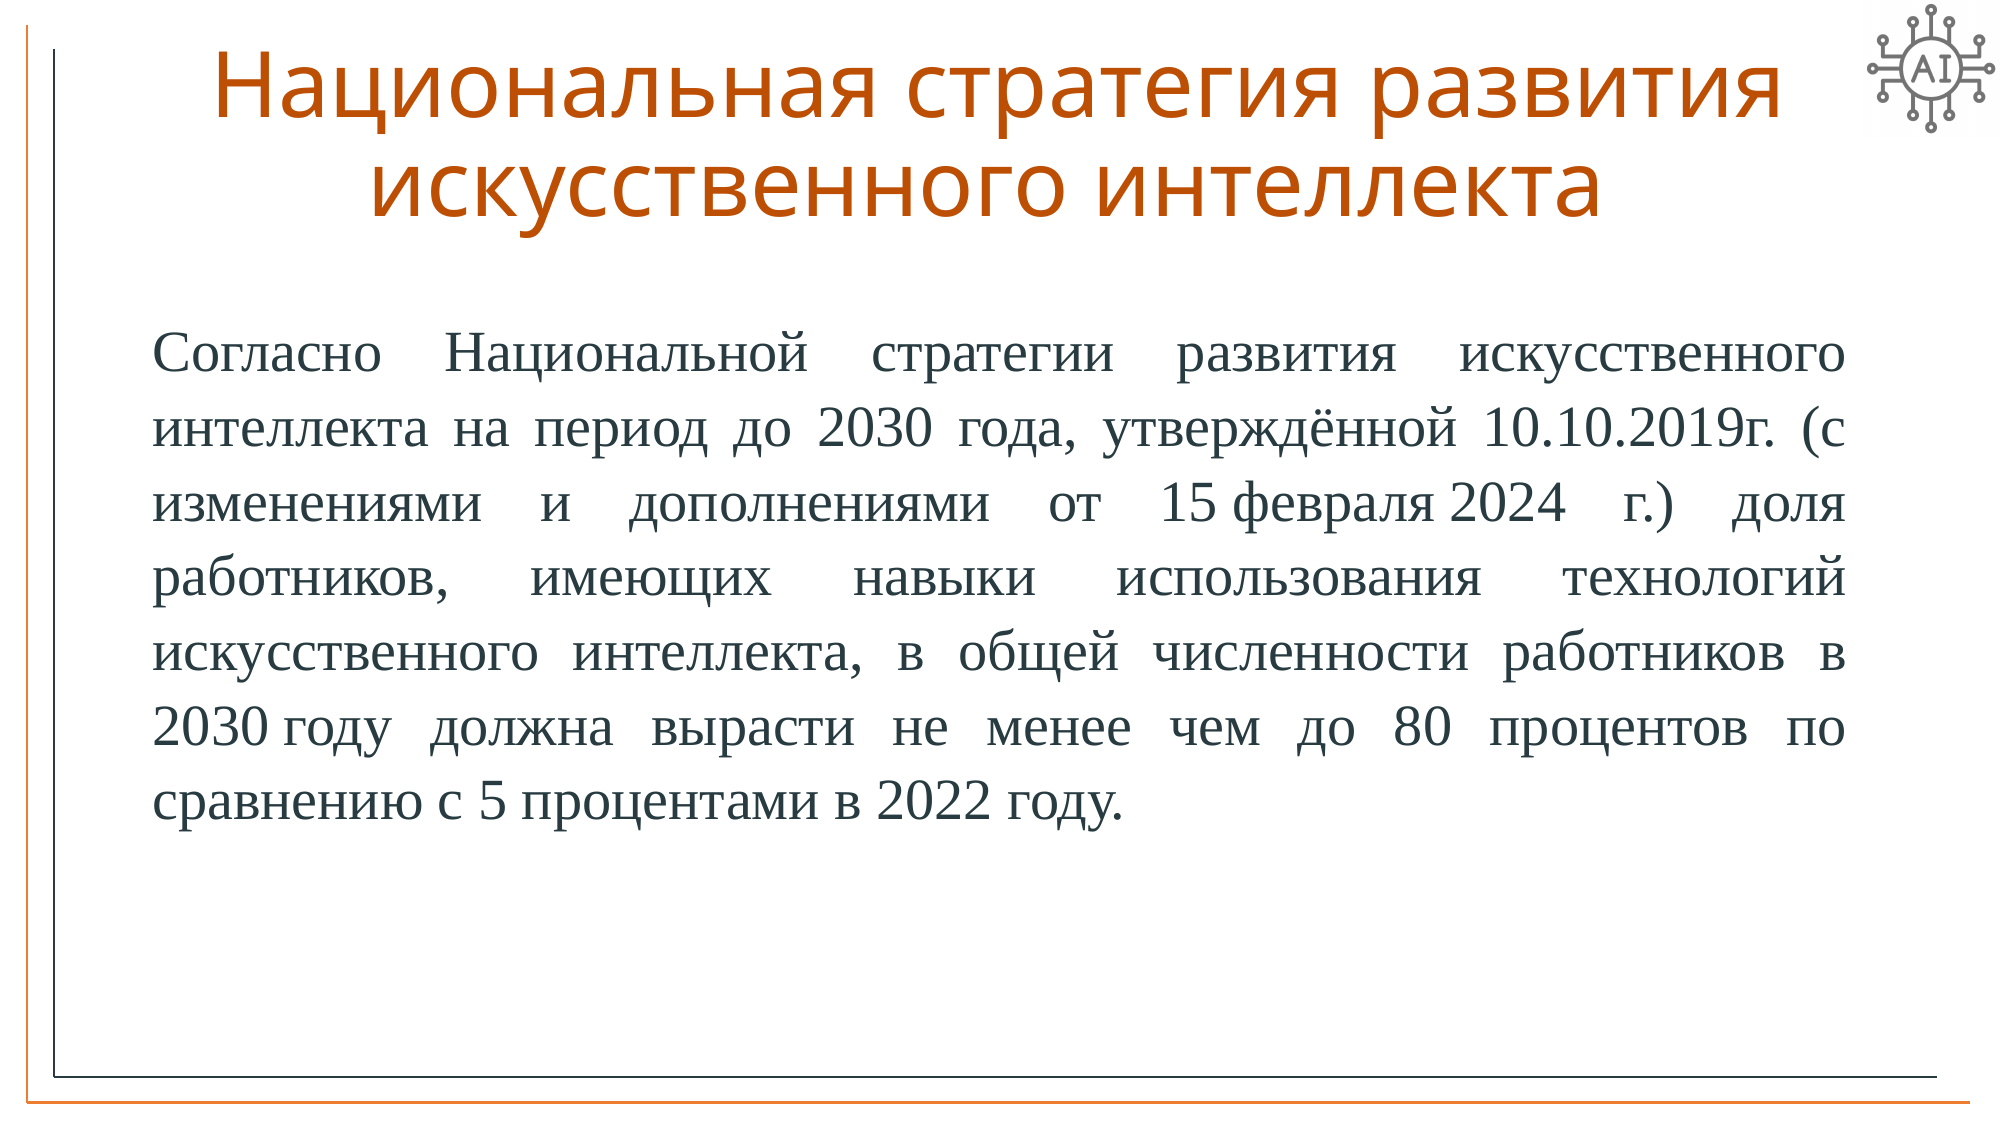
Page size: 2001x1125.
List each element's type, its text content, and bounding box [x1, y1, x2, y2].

picture [1862, 0, 2000, 138]
title Национальная стратегия развития искусственного интеллекта [136, 28, 1862, 247]
list Согласно Национальной стратегии развития искусственного интеллекта на период до 2030 года, утверждённой 10.10.2019г. (с изменениями и дополнениями от 15 февраля 2024 г.) доля работников, имеющих навыки использования технологий искусственного интеллекта, в общей численности работников в 2030 году должна вырасти не менее чем до 80 процентов по сравнению с 5 процентами в 2022 году. [137, 301, 1863, 1014]
